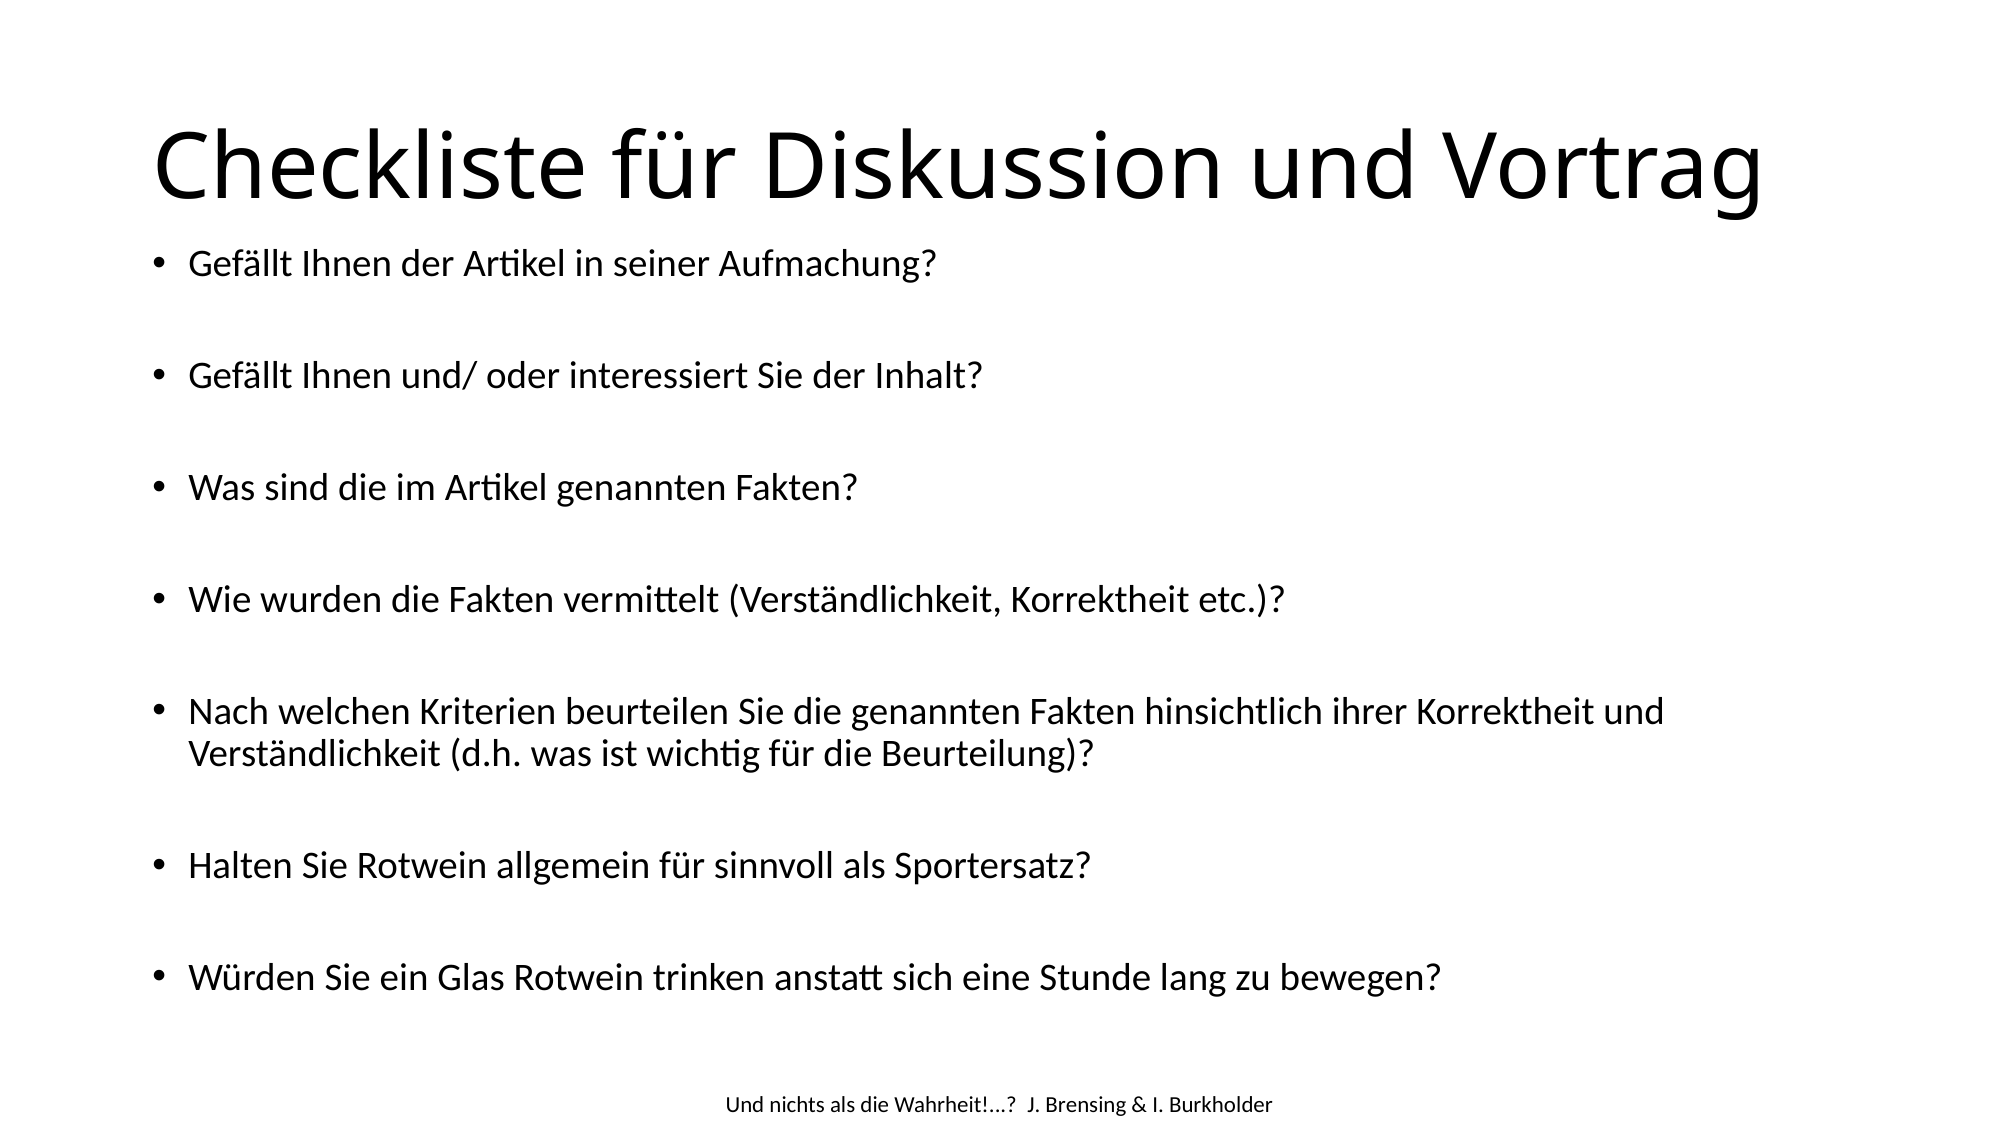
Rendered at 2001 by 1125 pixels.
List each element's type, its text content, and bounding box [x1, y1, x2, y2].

text_box Und nichts als die Wahrheit!...? J. Brensing & I. Burkholder [710, 1082, 1289, 1125]
title Checkliste für Diskussion und Vortrag [137, 59, 1863, 235]
list Gefällt Ihnen der Artikel in seiner Aufmachung? Gefällt Ihnen und/ oder interessiert Sie der Inhalt? Was sind die im Artikel genannten Fakten? Wie wurden die Fakten vermittelt (Verständlichkeit, Korrektheit etc.)? Nach welchen Kriterien beurteilen Sie die genannten Fakten hinsichtlich ihrer Korrektheit und Verständlichkeit (d.h. was ist wichtig für die Beurteilung)? Halten Sie Rotwein allgemein für sinnvoll als Sportersatz? Würden Sie ein Glas Rotwein trinken anstatt sich eine Stunde lang zu bewegen? [137, 235, 1863, 1014]
